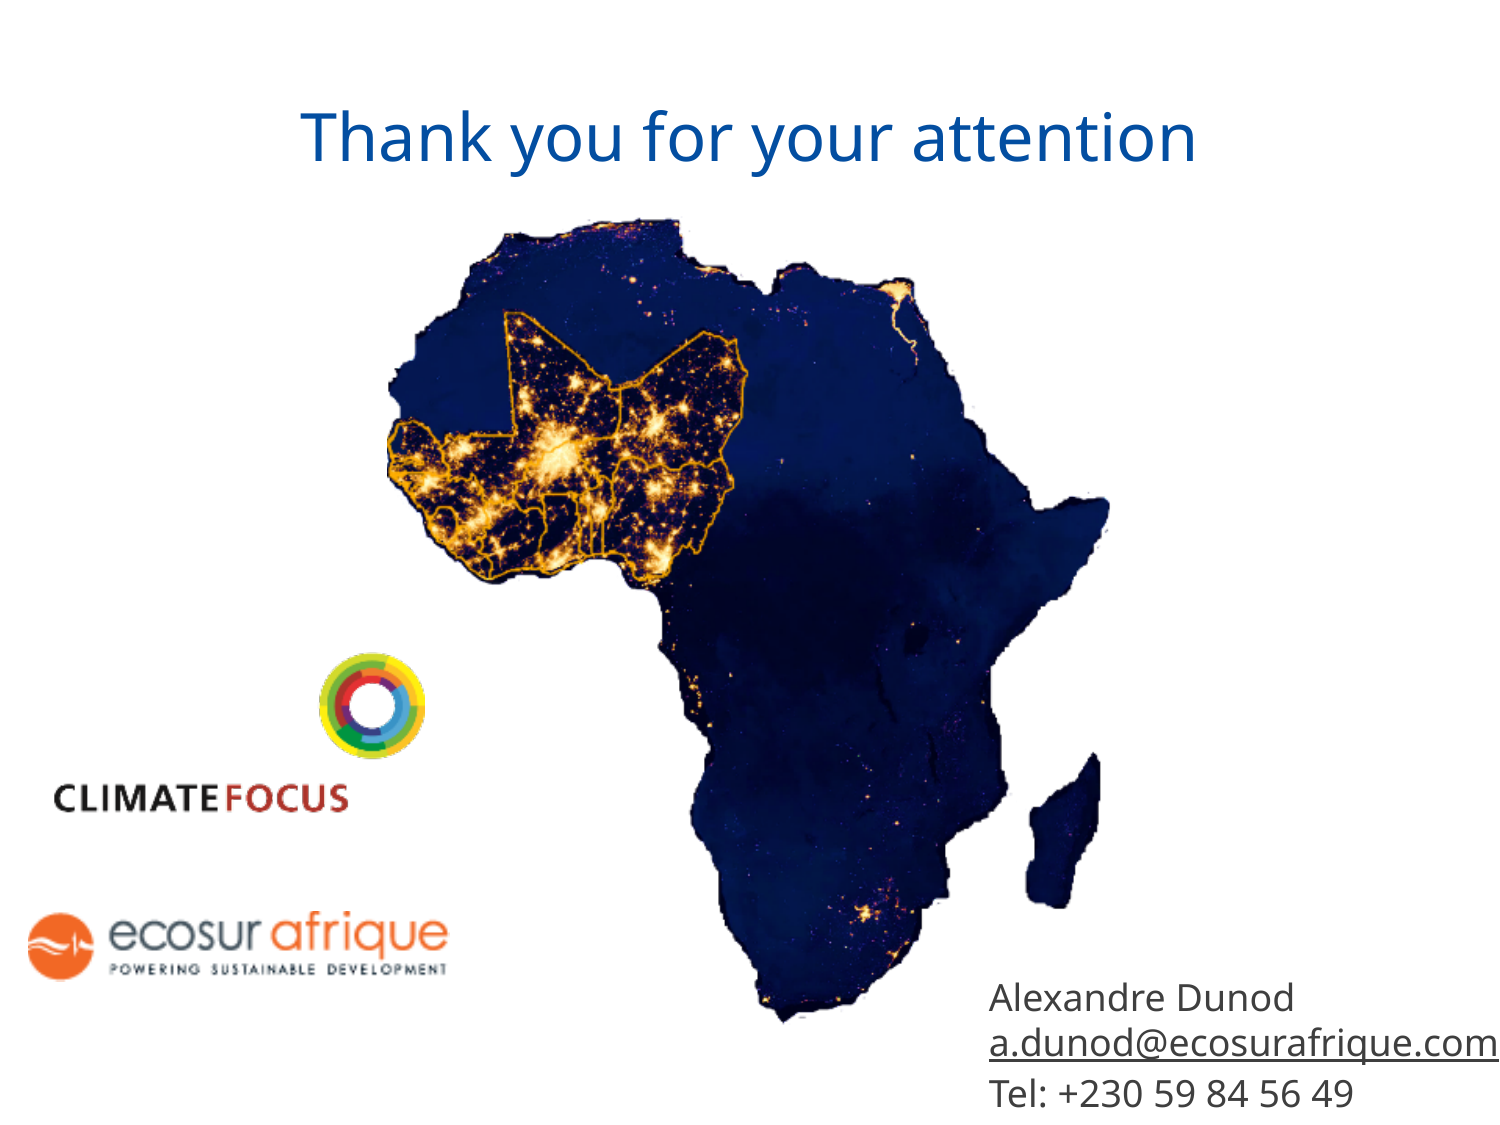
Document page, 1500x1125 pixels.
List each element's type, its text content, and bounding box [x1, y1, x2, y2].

title Thank you for your attention [75, 62, 1425, 213]
picture [28, 215, 1113, 1025]
text_box Alexandre Dunod a.dunod@ecosurafrique.com Tel: +230 59 84 56 49 [973, 966, 1500, 1122]
text_box [12, 774, 382, 863]
